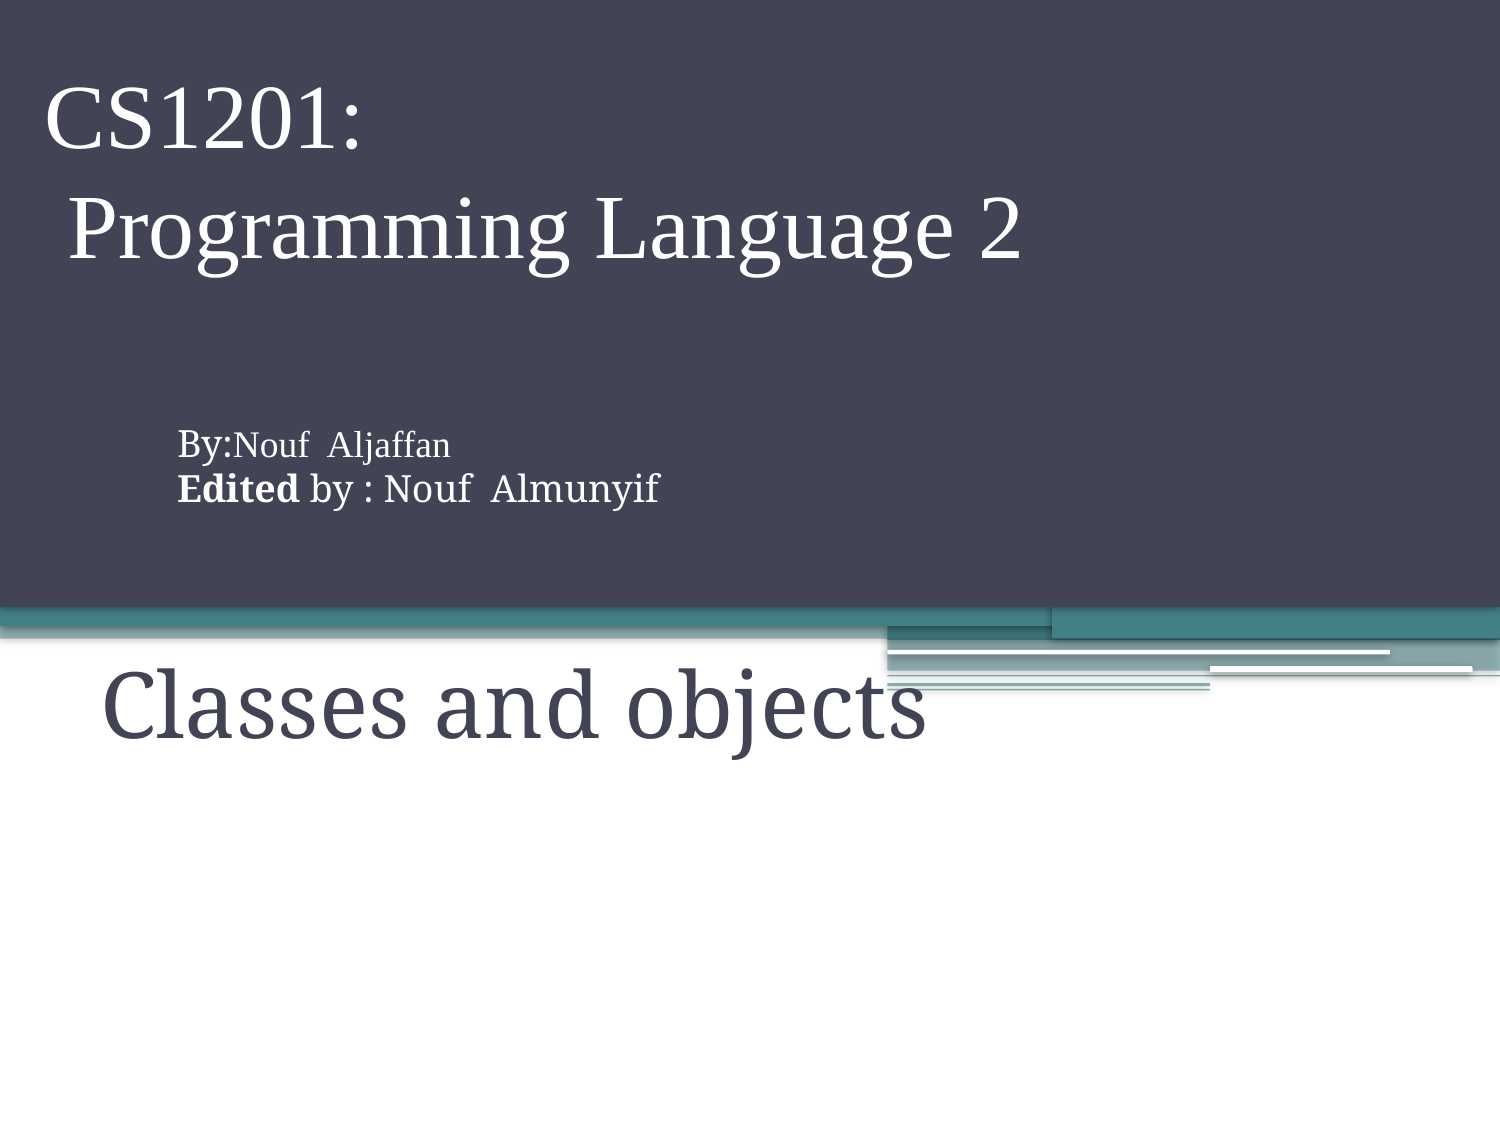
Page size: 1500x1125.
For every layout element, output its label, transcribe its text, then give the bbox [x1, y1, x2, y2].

title CS1201: Programming Language 2 [29, 42, 1417, 284]
subtitle Classes and objects [75, 639, 1105, 928]
text_box By:Nouf Aljaffan Edited by : Nouf Almunyif [162, 412, 700, 518]
